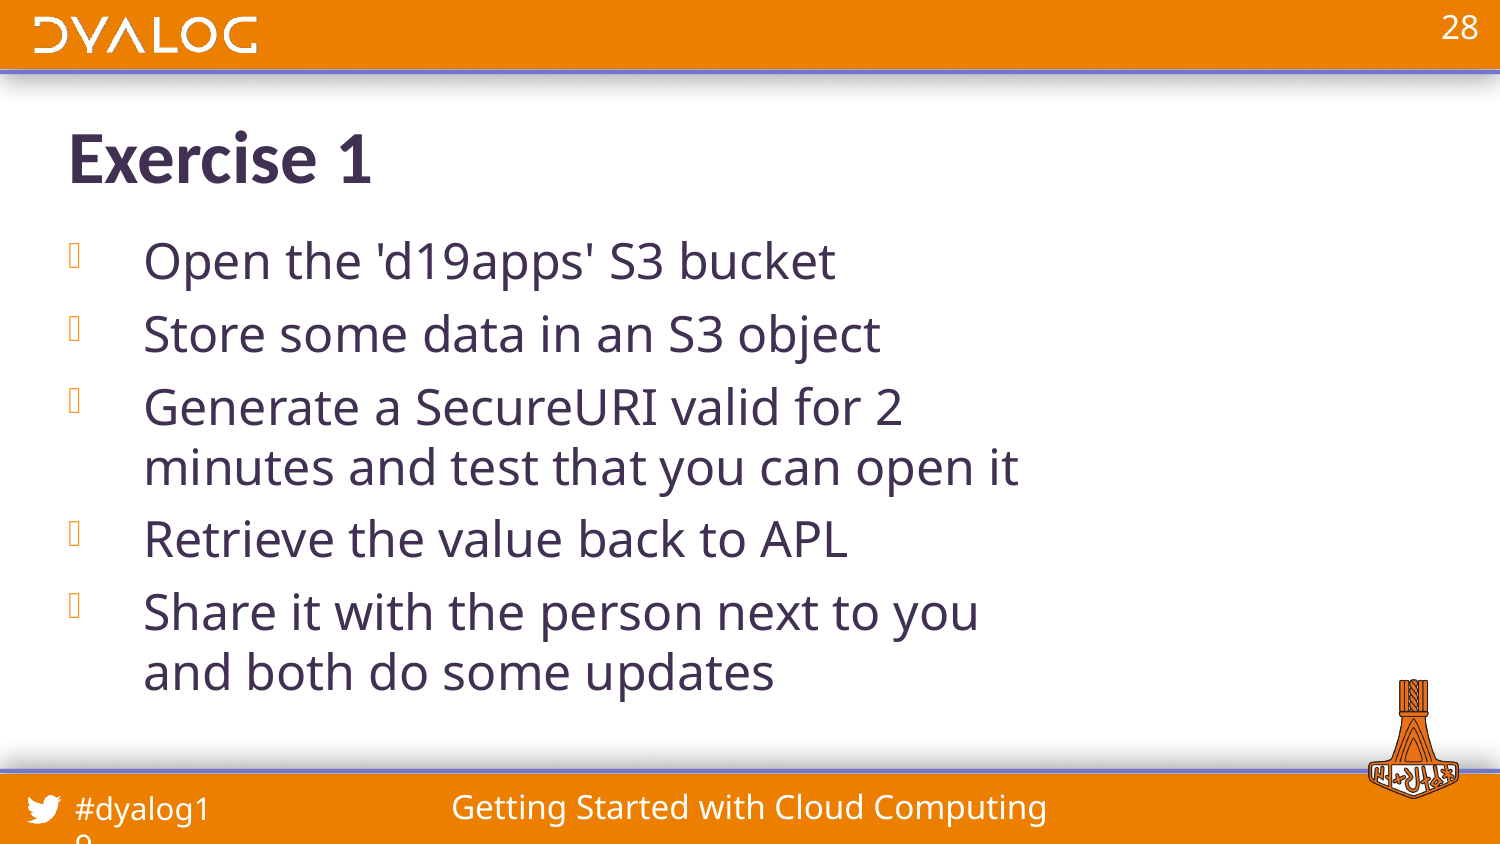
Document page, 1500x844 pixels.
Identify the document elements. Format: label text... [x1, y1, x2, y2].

picture [0, 679, 1500, 844]
list Open the 'd19apps' S3 bucket Store some data in an S3 object Generate a SecureURI valid for 2 minutes and test that you can open it Retrieve the value back to APL Share it with the person next to you and both do some updates [53, 222, 1069, 740]
title Exercise 1 [53, 104, 1444, 202]
picture [0, 0, 1500, 108]
